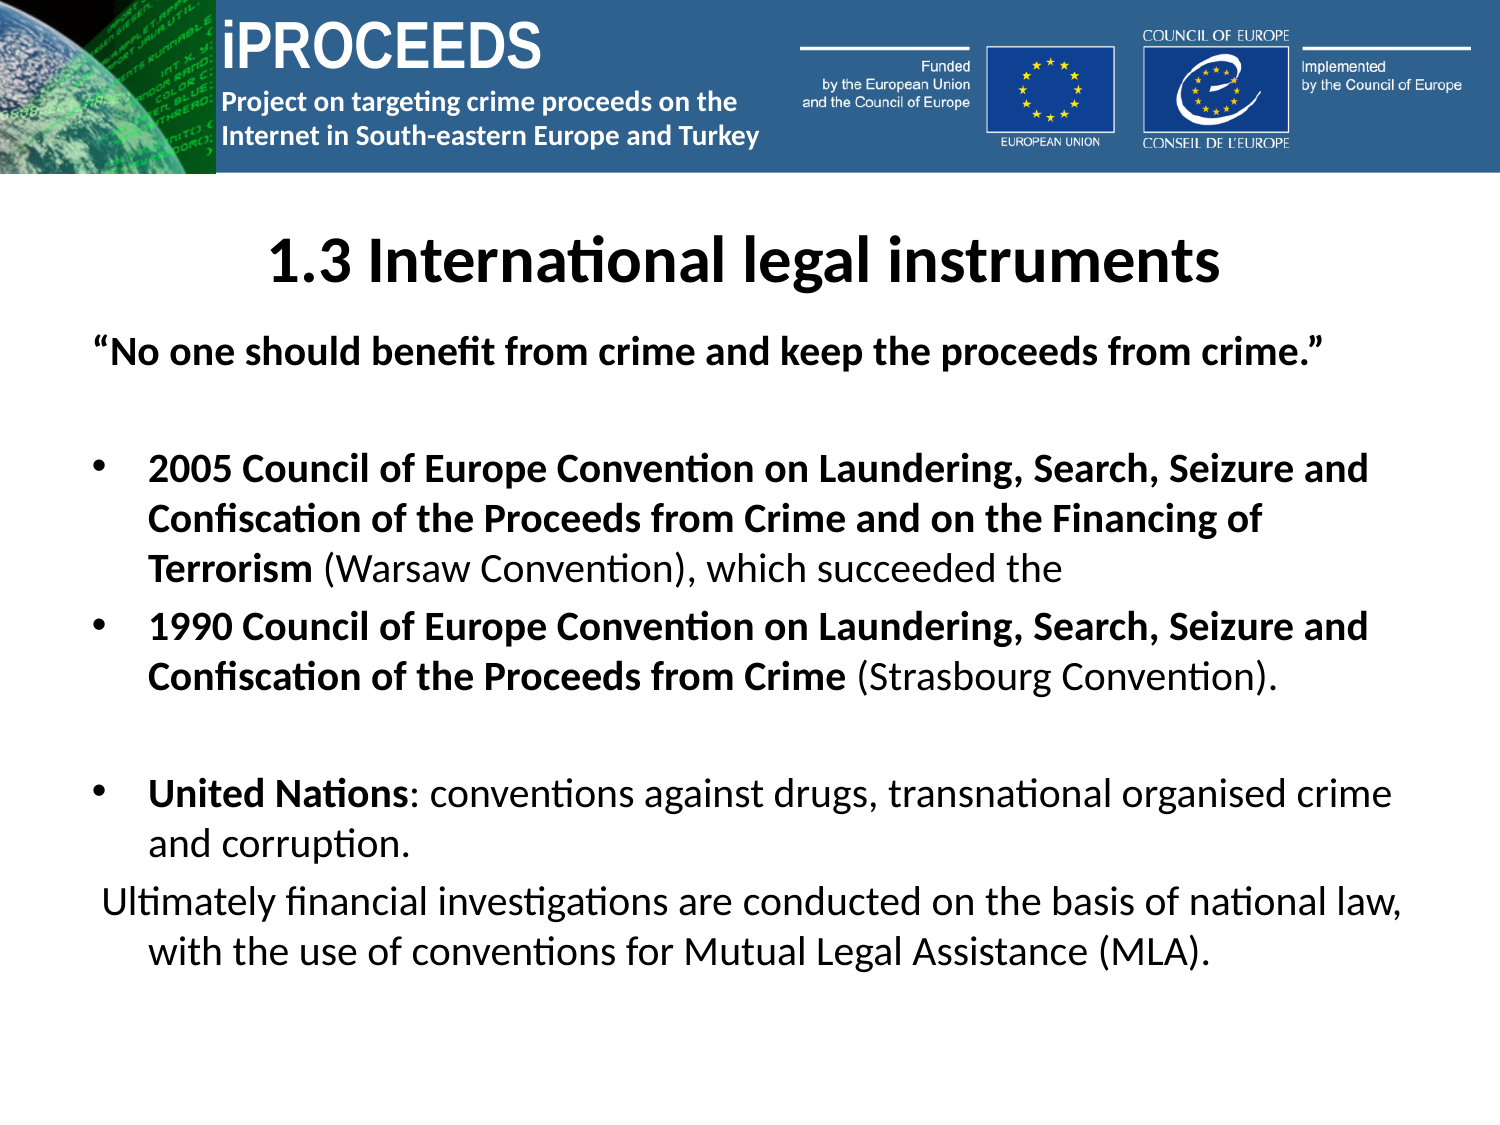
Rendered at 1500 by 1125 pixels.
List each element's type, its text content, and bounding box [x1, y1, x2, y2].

picture [800, 30, 1471, 148]
list “No one should benefit from crime and keep the proceeds from crime.” 2005 Council of Europe Convention on Laundering, Search, Seizure and Confiscation of the Proceeds from Crime and on the Financing of Terrorism (Warsaw Convention), which succeeded the 1990 Council of Europe Convention on Laundering, Search, Seizure and Confiscation of the Proceeds from Crime (Strasbourg Convention). United Nations: conventions against drugs, transnational organised crime and corruption. Ultimately financial investigations are conducted on the basis of national law, with the use of conventions for Mutual Legal Assistance (MLA). [76, 316, 1427, 1017]
title 1.3 International legal instruments [76, 234, 1427, 316]
picture [0, 0, 216, 174]
